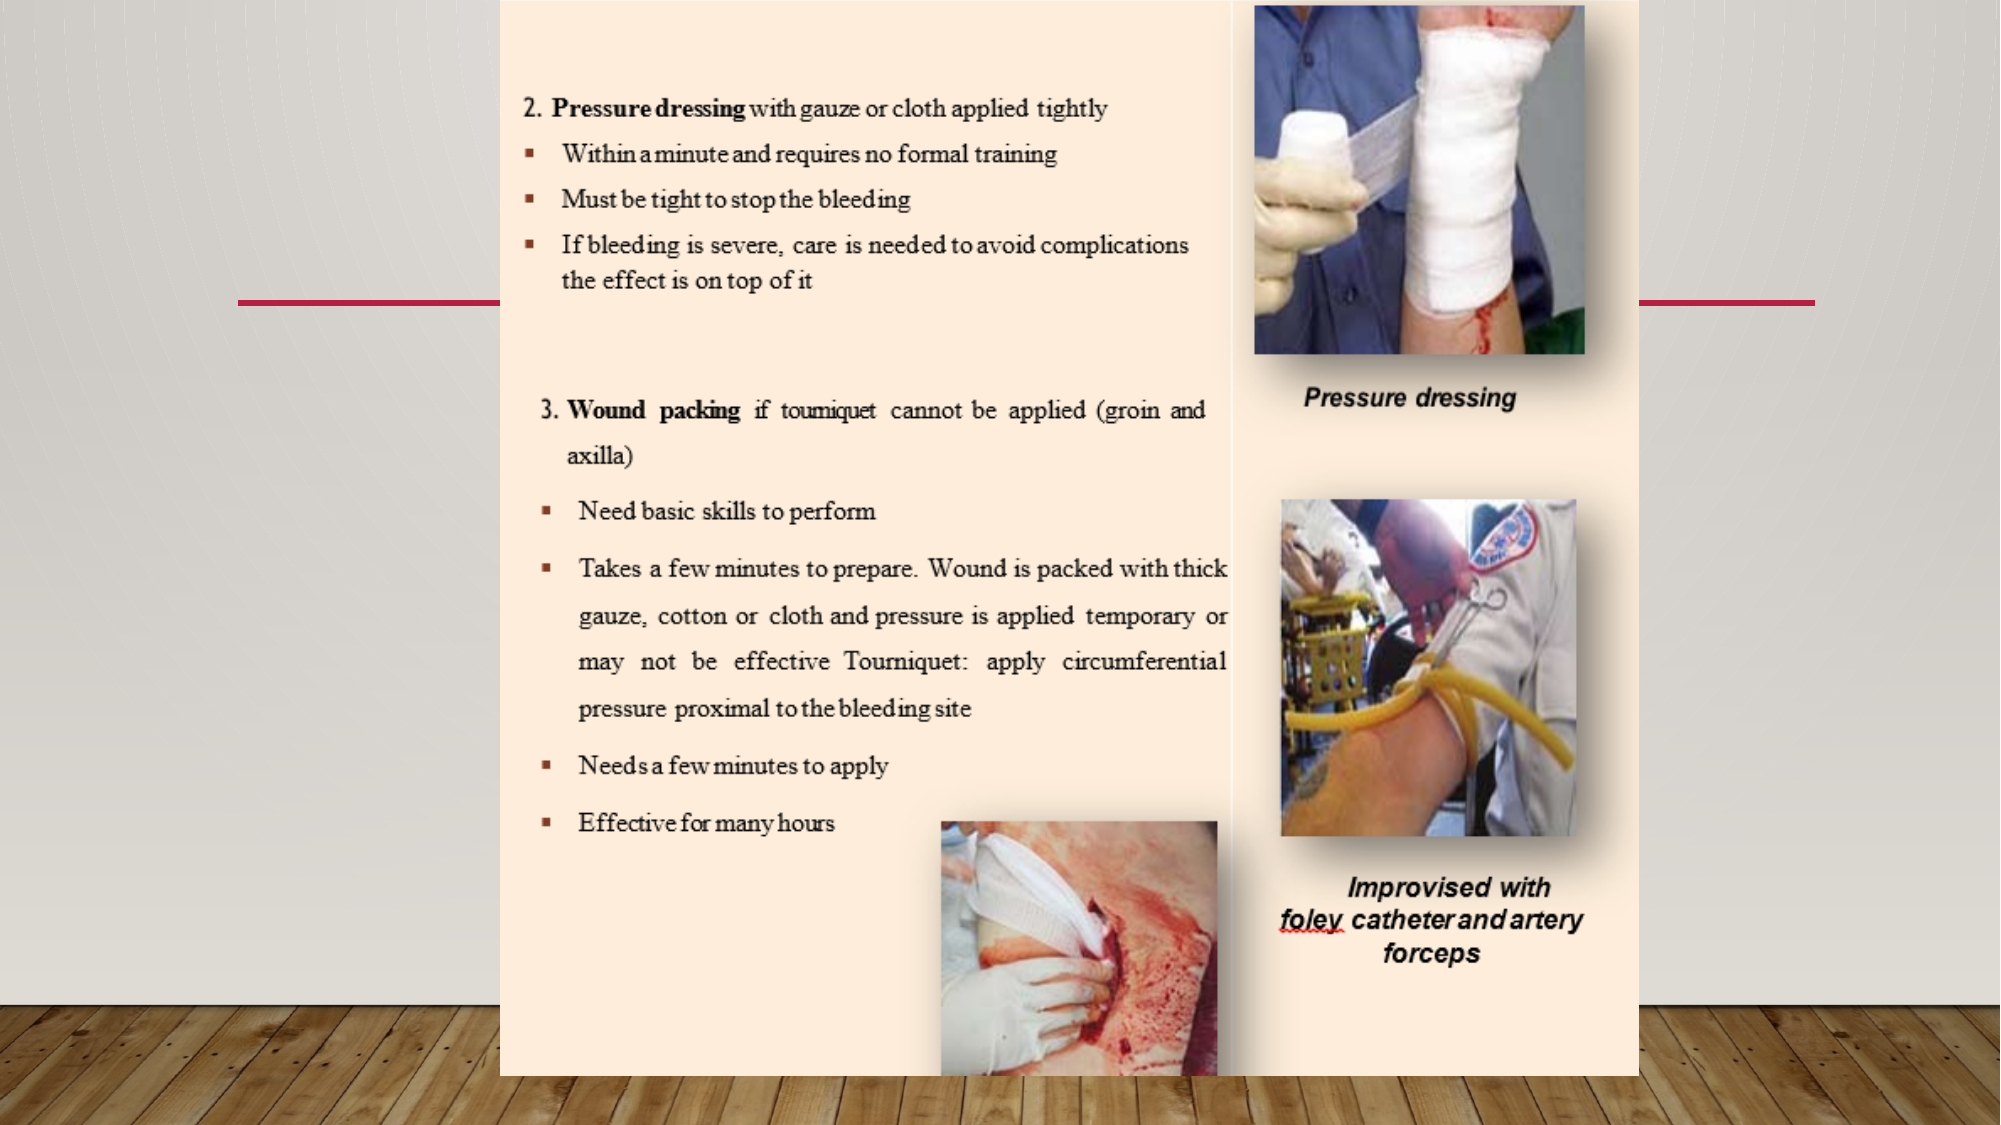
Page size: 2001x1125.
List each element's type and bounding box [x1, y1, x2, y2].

list [500, 0, 1639, 1076]
picture [0, 1005, 2000, 1125]
